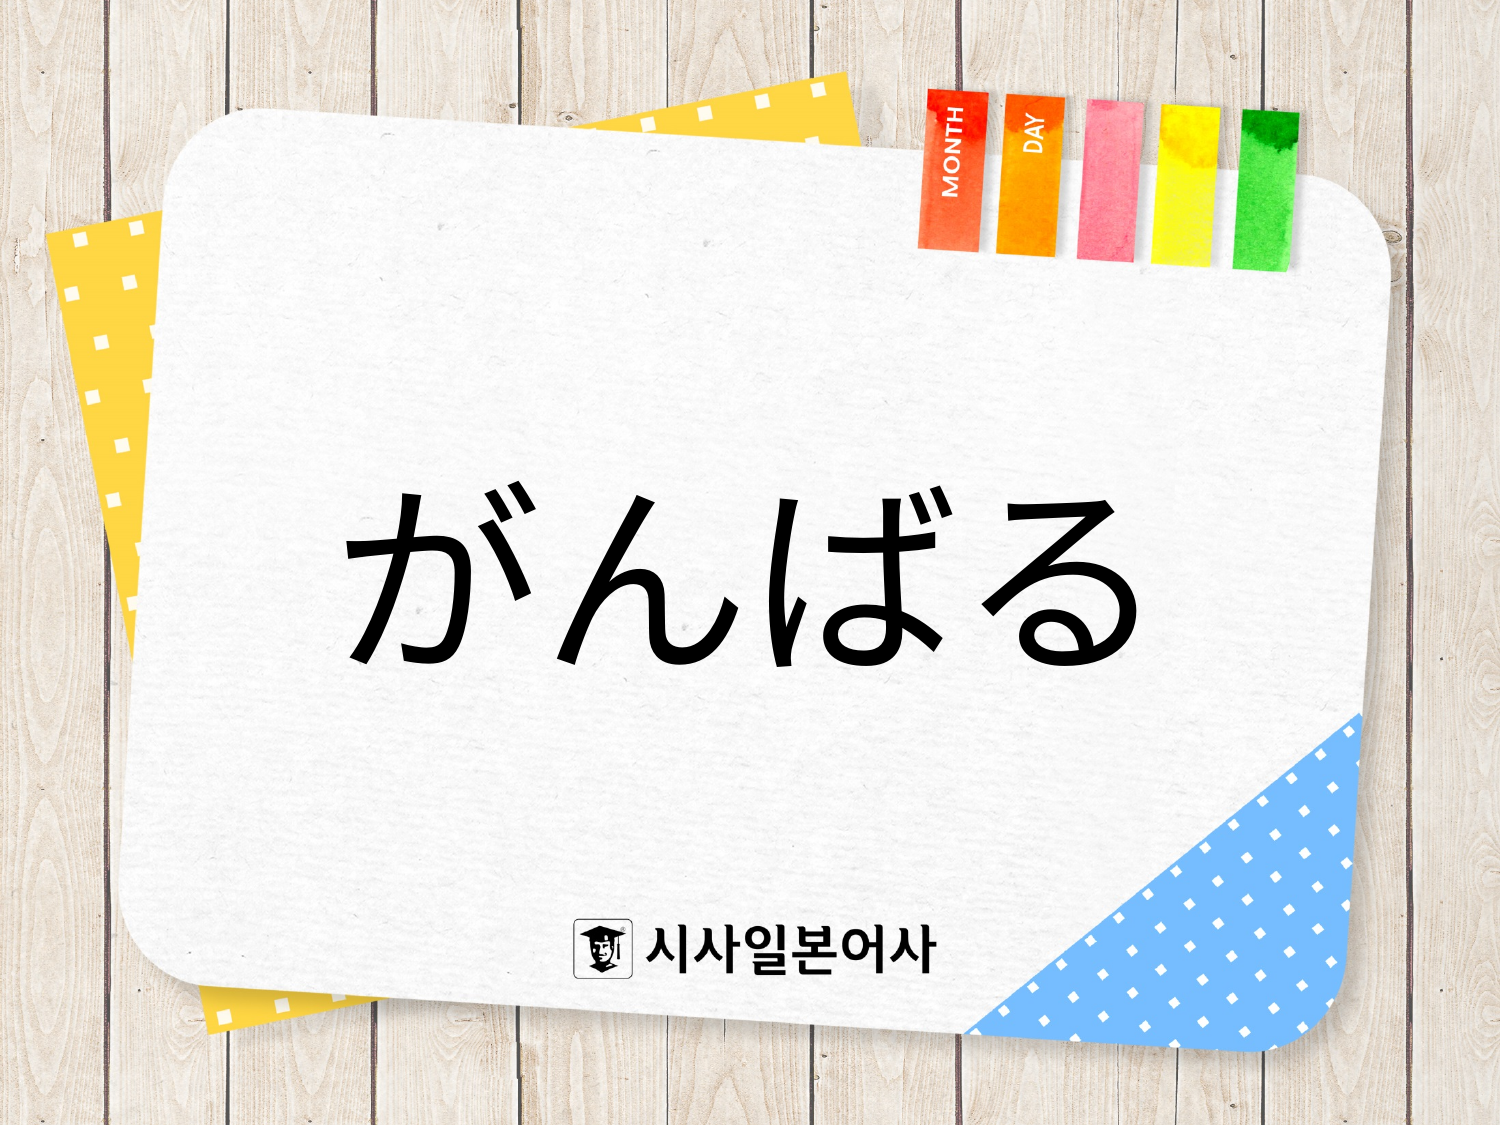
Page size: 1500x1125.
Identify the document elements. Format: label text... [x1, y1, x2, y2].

picture [0, 0, 1500, 1125]
title がんばる [75, 338, 1425, 811]
